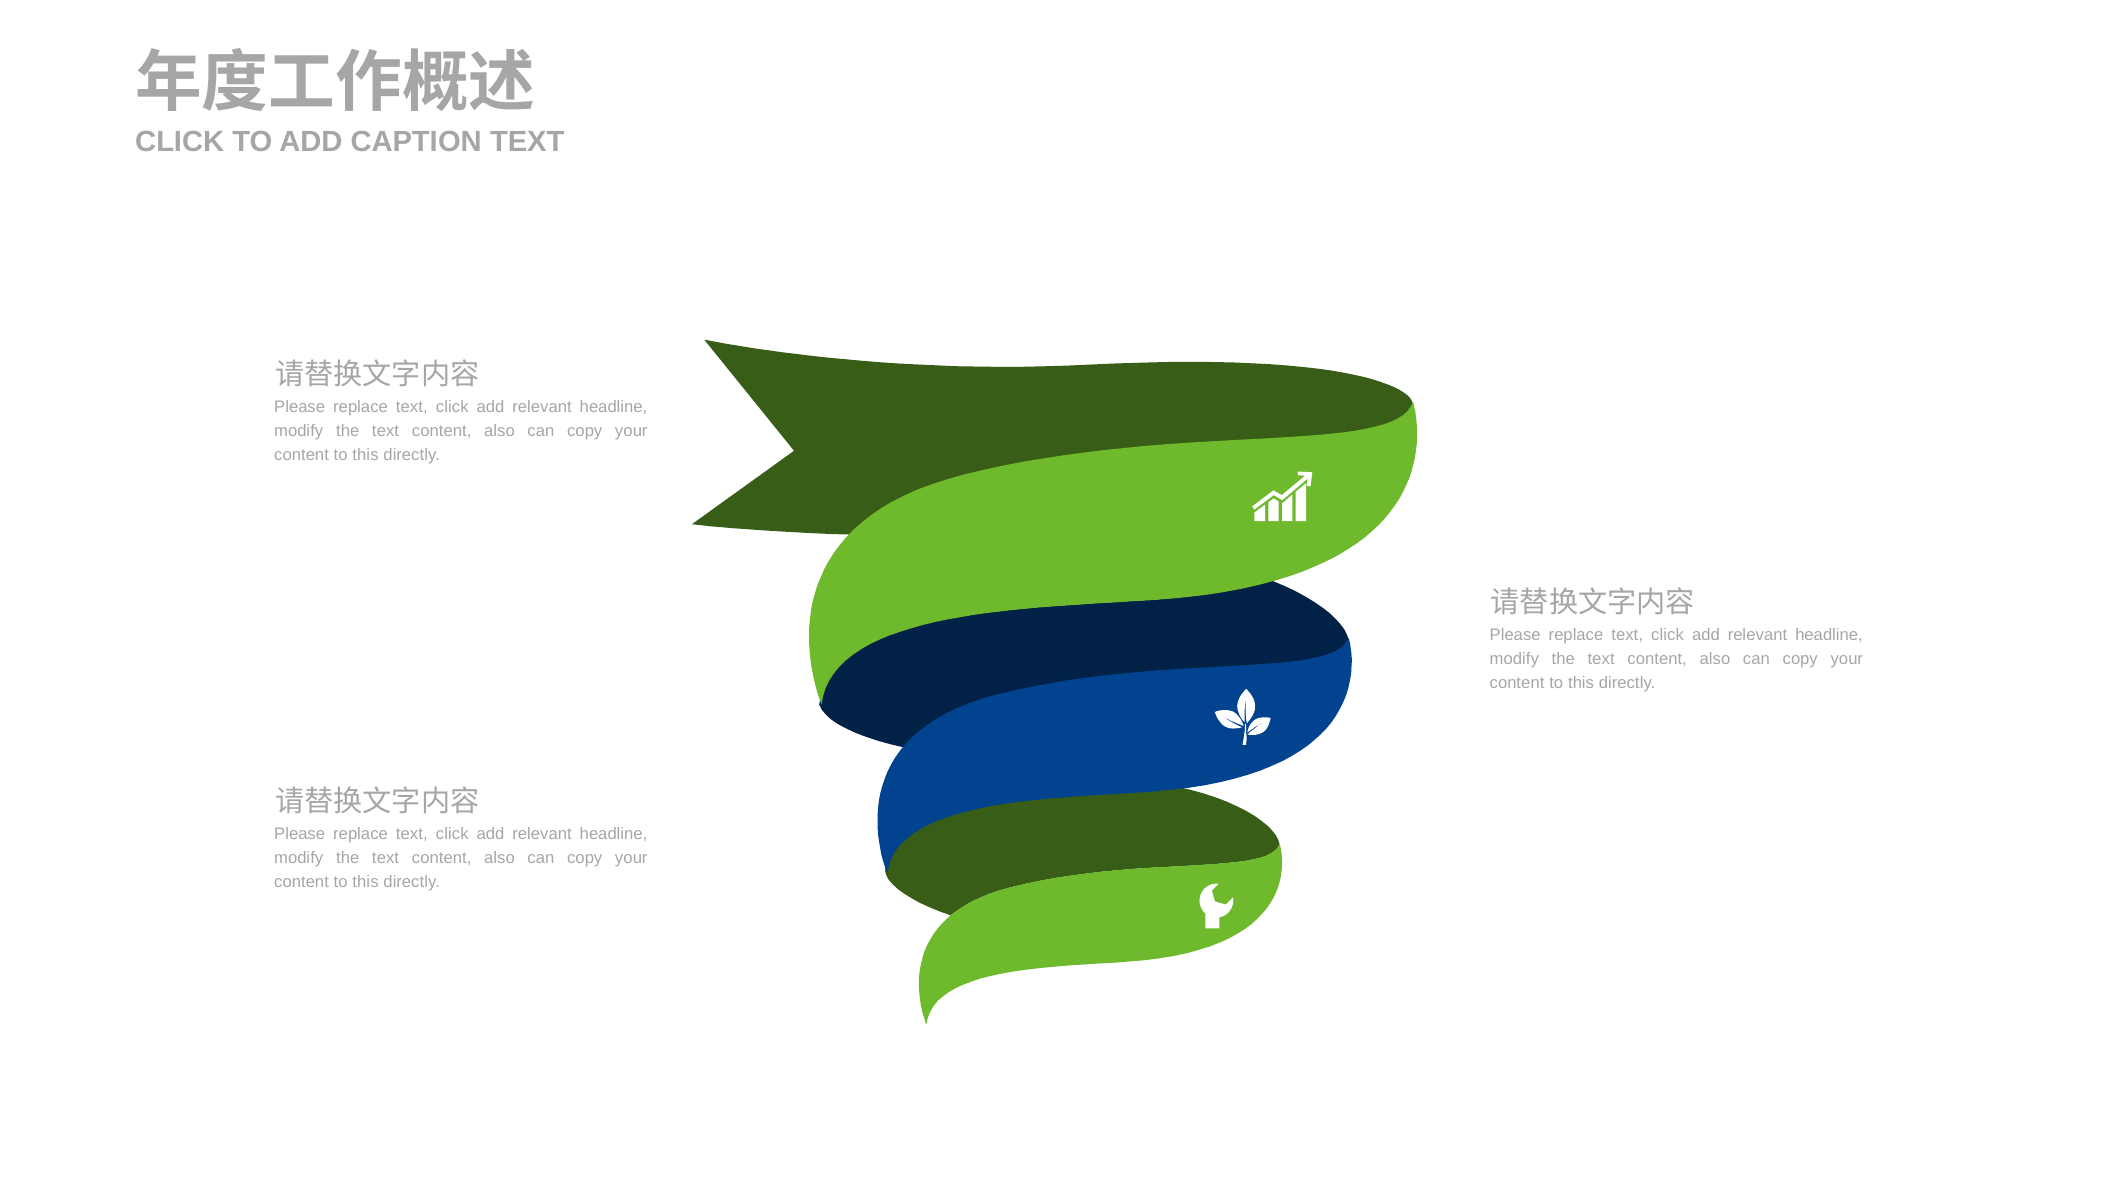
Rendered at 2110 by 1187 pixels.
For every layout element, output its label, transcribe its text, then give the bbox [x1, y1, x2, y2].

text_box Please replace text, click add relevant headline, modify the text content, also can copy your content to this directly. [1474, 612, 1879, 700]
text_box Please replace text, click add relevant headline, modify the text content, also can copy your content to this directly. [259, 811, 663, 898]
text_box [885, 789, 1199, 915]
text_box [819, 596, 1199, 747]
text_box 请替换文字内容 [260, 767, 495, 825]
text_box 请替换文字内容 [260, 340, 495, 398]
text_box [1199, 471, 1313, 929]
text_box [809, 402, 1418, 705]
text_box CLICK TO ADD CAPTION TEXT [135, 122, 596, 158]
text_box 年度工作概述 [135, 38, 596, 119]
text_box [1313, 601, 1348, 657]
text_box [877, 667, 1199, 874]
text_box [1313, 637, 1352, 742]
text_box [918, 864, 1245, 1025]
text_box 请替换文字内容 [1475, 569, 1711, 626]
text_box [691, 339, 1413, 535]
text_box Please replace text, click add relevant headline, modify the text content, also can copy your content to this directly. [259, 384, 663, 471]
